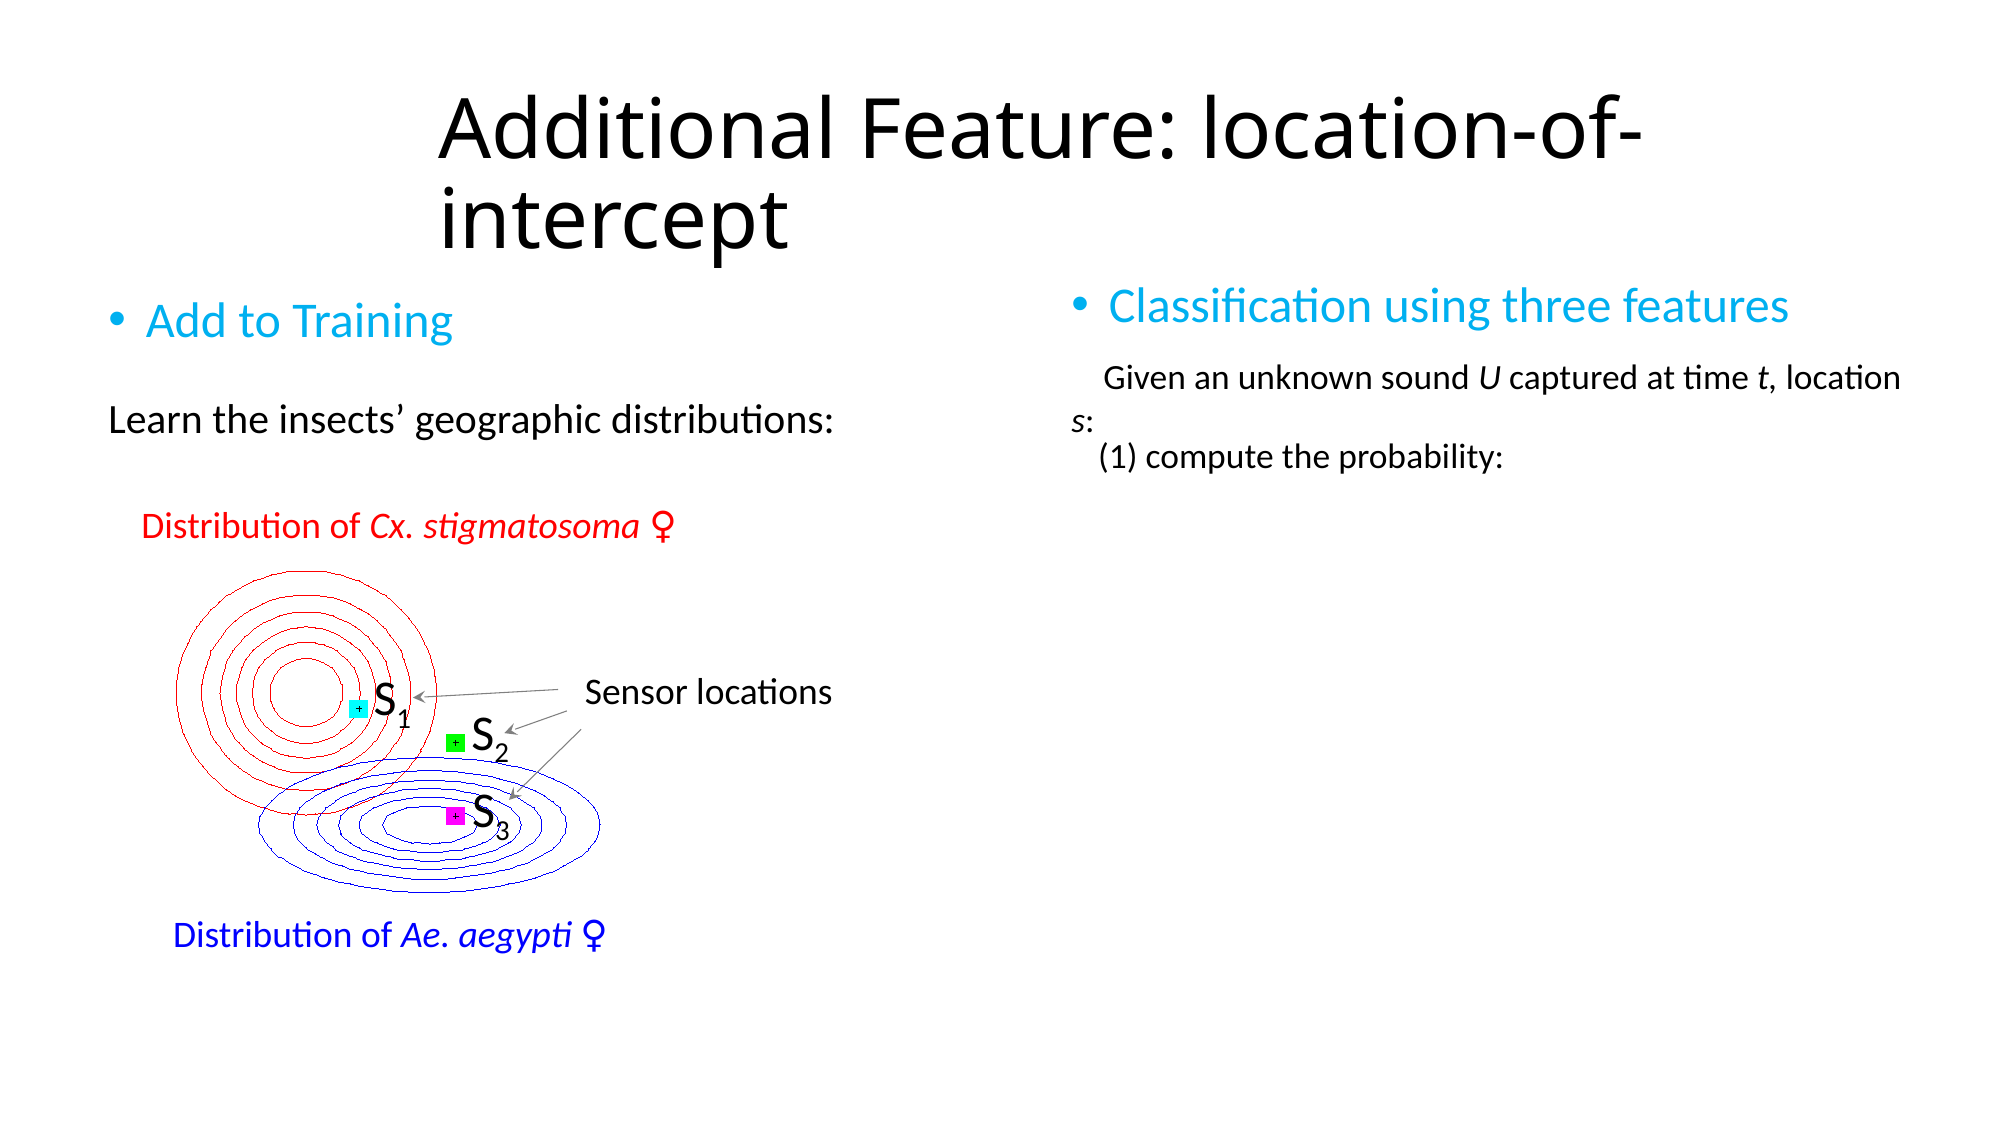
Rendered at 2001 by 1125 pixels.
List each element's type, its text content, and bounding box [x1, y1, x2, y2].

list Add to Training Learn the insects’ geographic distributions: [93, 286, 944, 1001]
title Additional Feature: location-of-intercept [423, 67, 1841, 286]
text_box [126, 494, 850, 975]
list Classification using three features Given an unknown sound U captured at time t, location s: [1056, 271, 1948, 1036]
